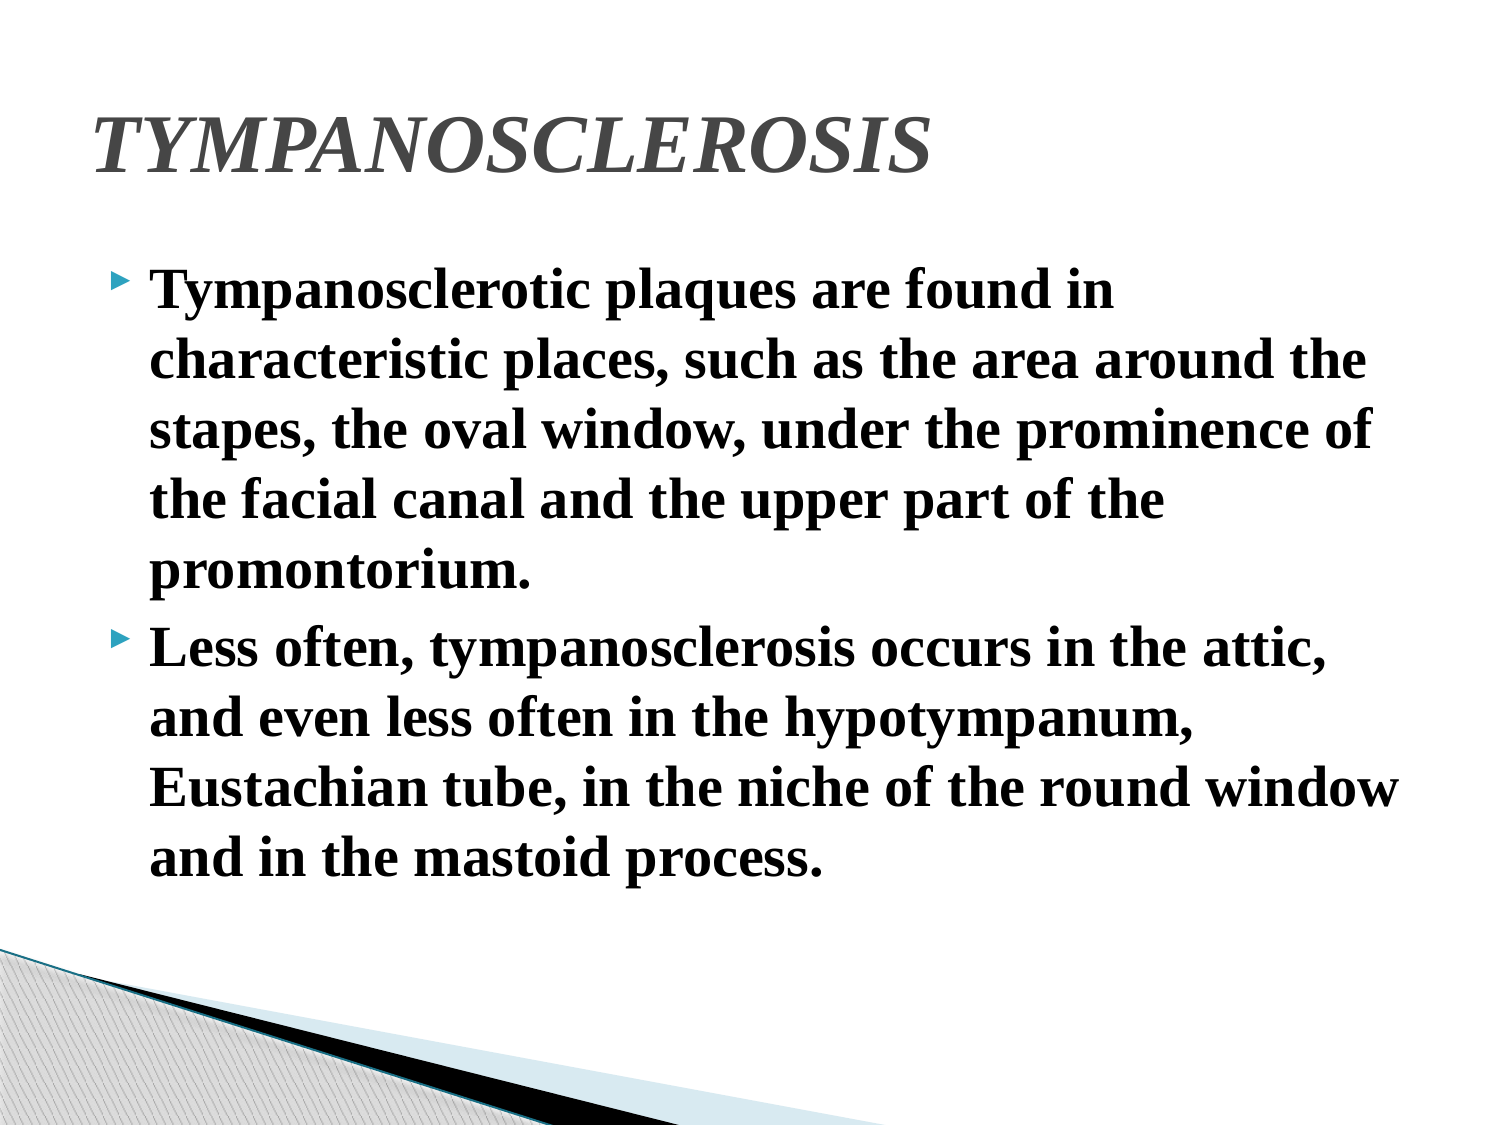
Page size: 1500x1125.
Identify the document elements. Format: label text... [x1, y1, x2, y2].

title TYMPANOSCLEROSIS [75, 45, 1425, 233]
list Tympanosclerotic plaques are found in characteristic places, such as the area around the stapes, the oval window, under the prominence of the facial canal and the upper part of the promontorium. Less often, tympanosclerosis occurs in the attic, and even less often in the hypotympanum, Eustachian tube, in the niche of the round window and in the mastoid process. [75, 243, 1425, 986]
